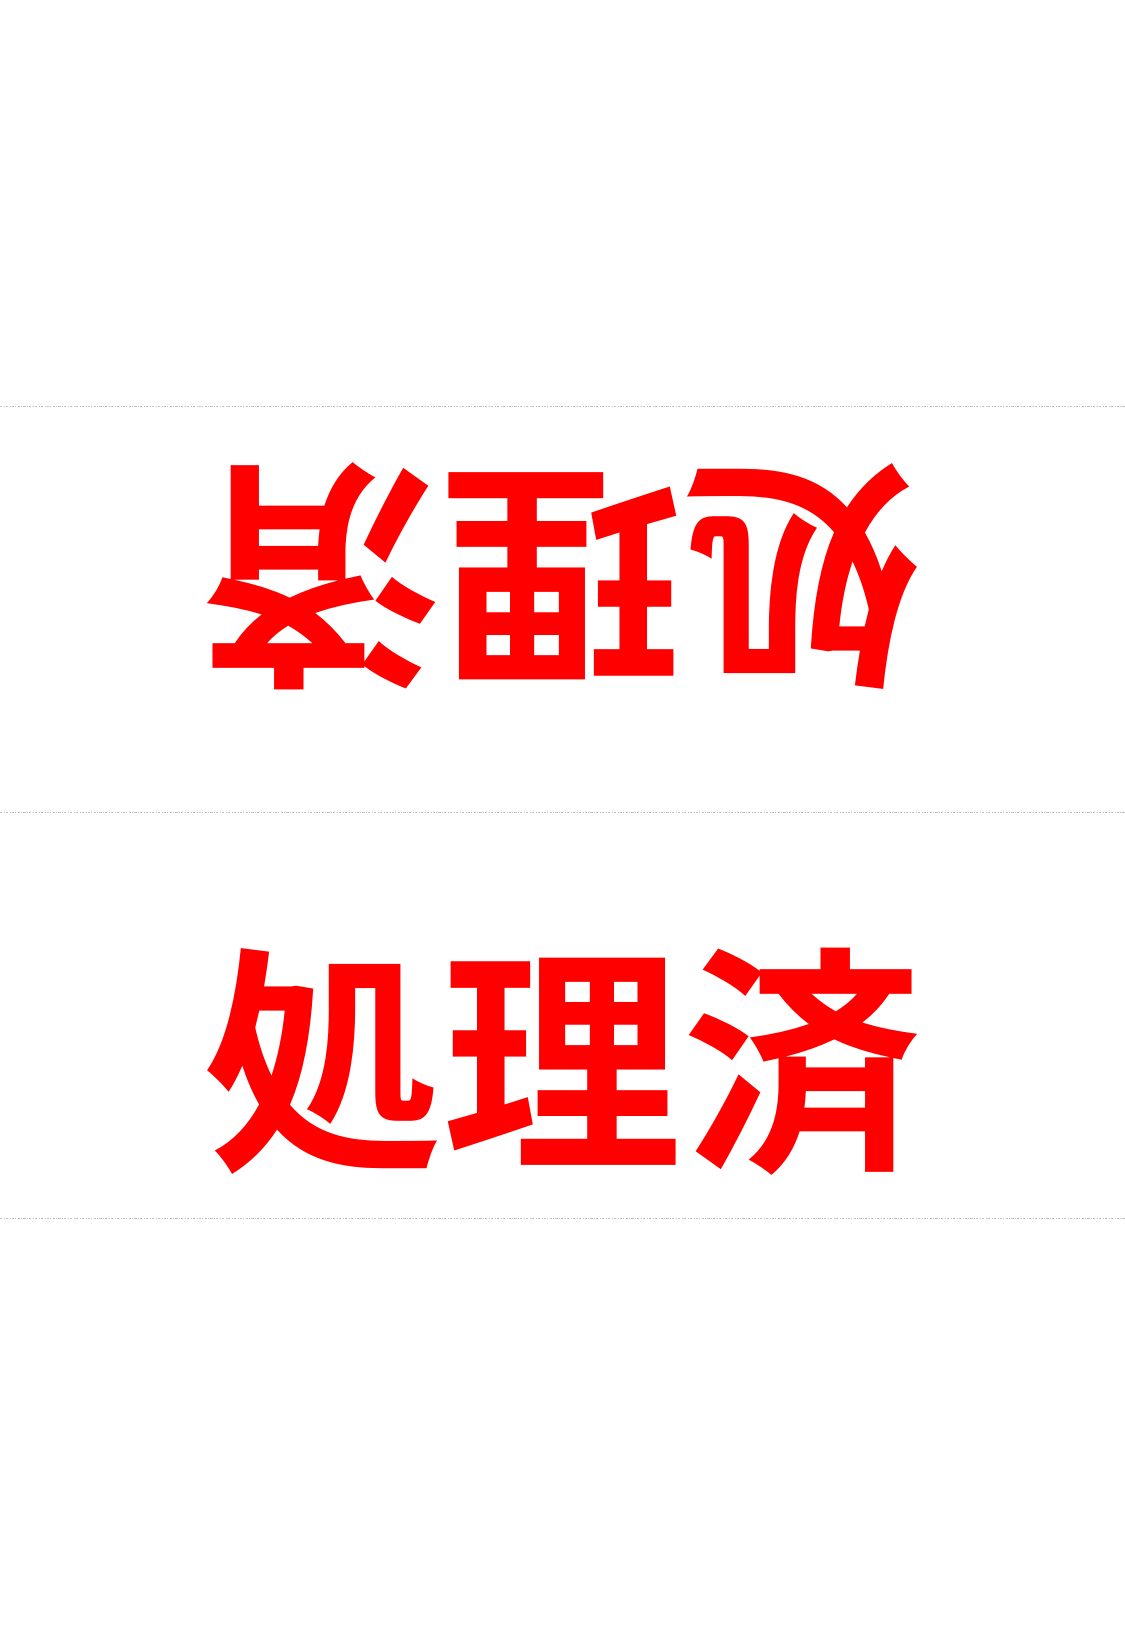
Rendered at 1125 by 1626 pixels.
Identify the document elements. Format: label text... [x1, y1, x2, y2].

text_box 処理済 [188, 431, 937, 734]
text_box 処理済 [188, 904, 937, 1207]
